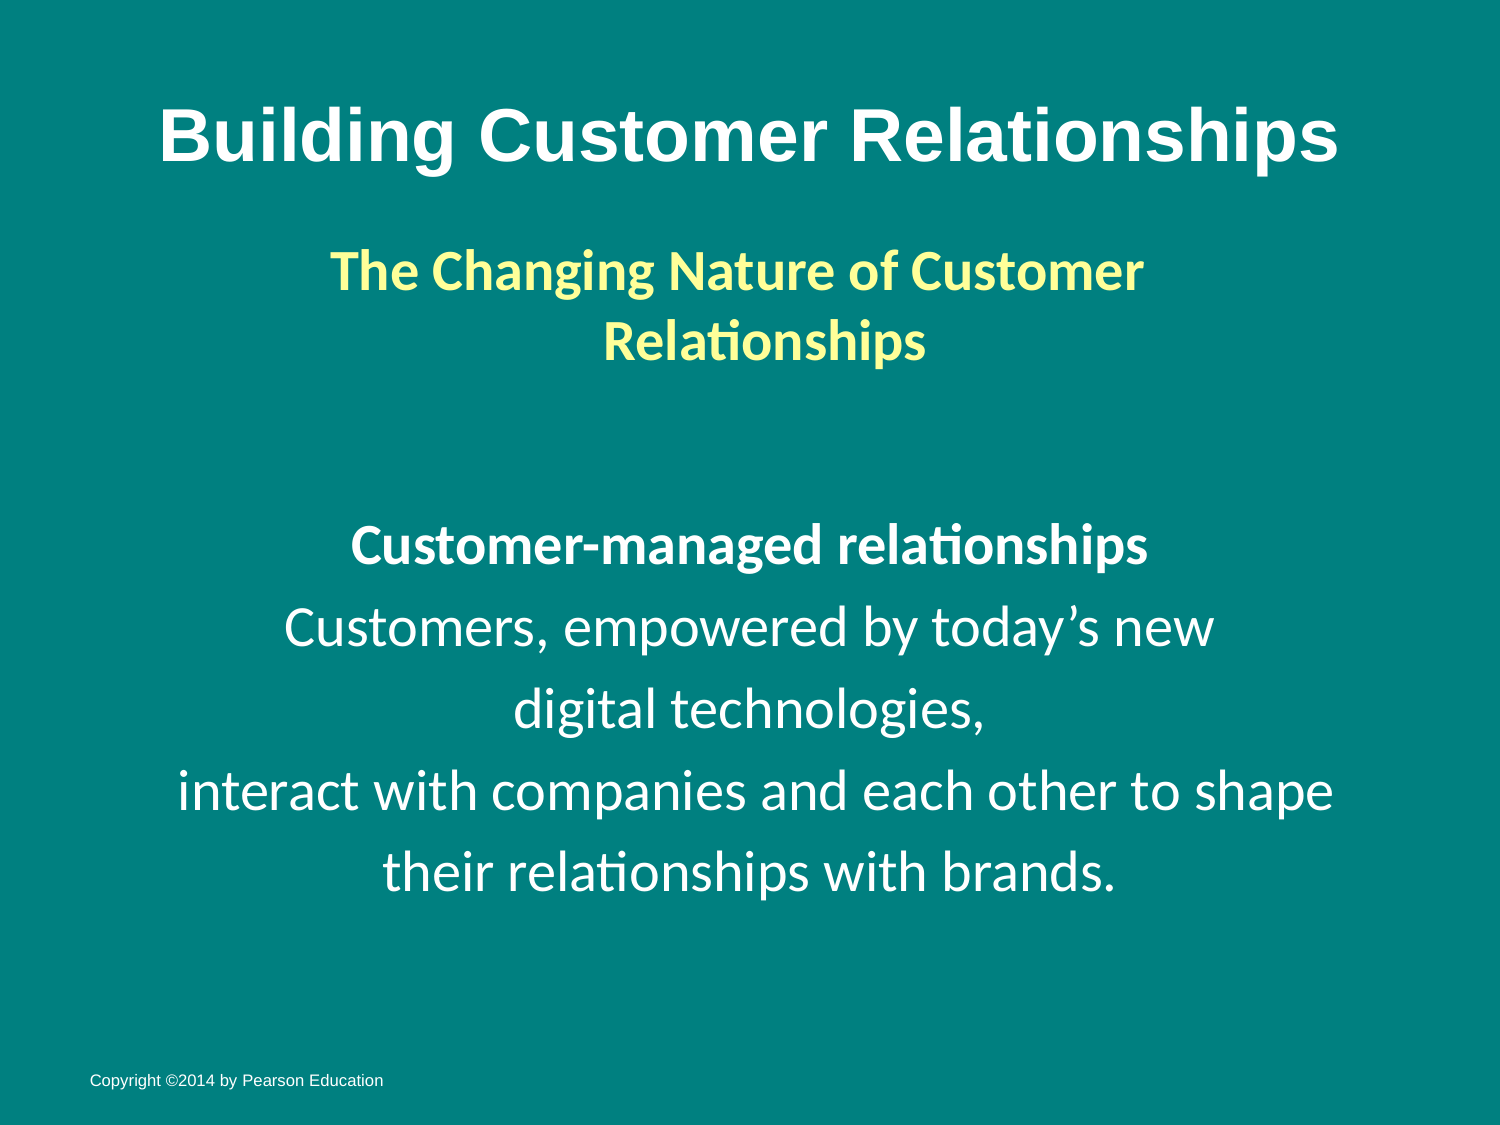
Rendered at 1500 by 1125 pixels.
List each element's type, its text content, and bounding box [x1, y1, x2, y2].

list Customer-managed relationships Customers, empowered by today’s new digital technologies, interact with companies and each other to shape their relationships with brands. [112, 412, 1388, 1001]
text_box Copyright ©2014 by Pearson Education [74, 1062, 825, 1098]
list The Changing Nature of Customer Relationships [149, 226, 1326, 288]
title Building Customer Relationships [112, 37, 1388, 226]
